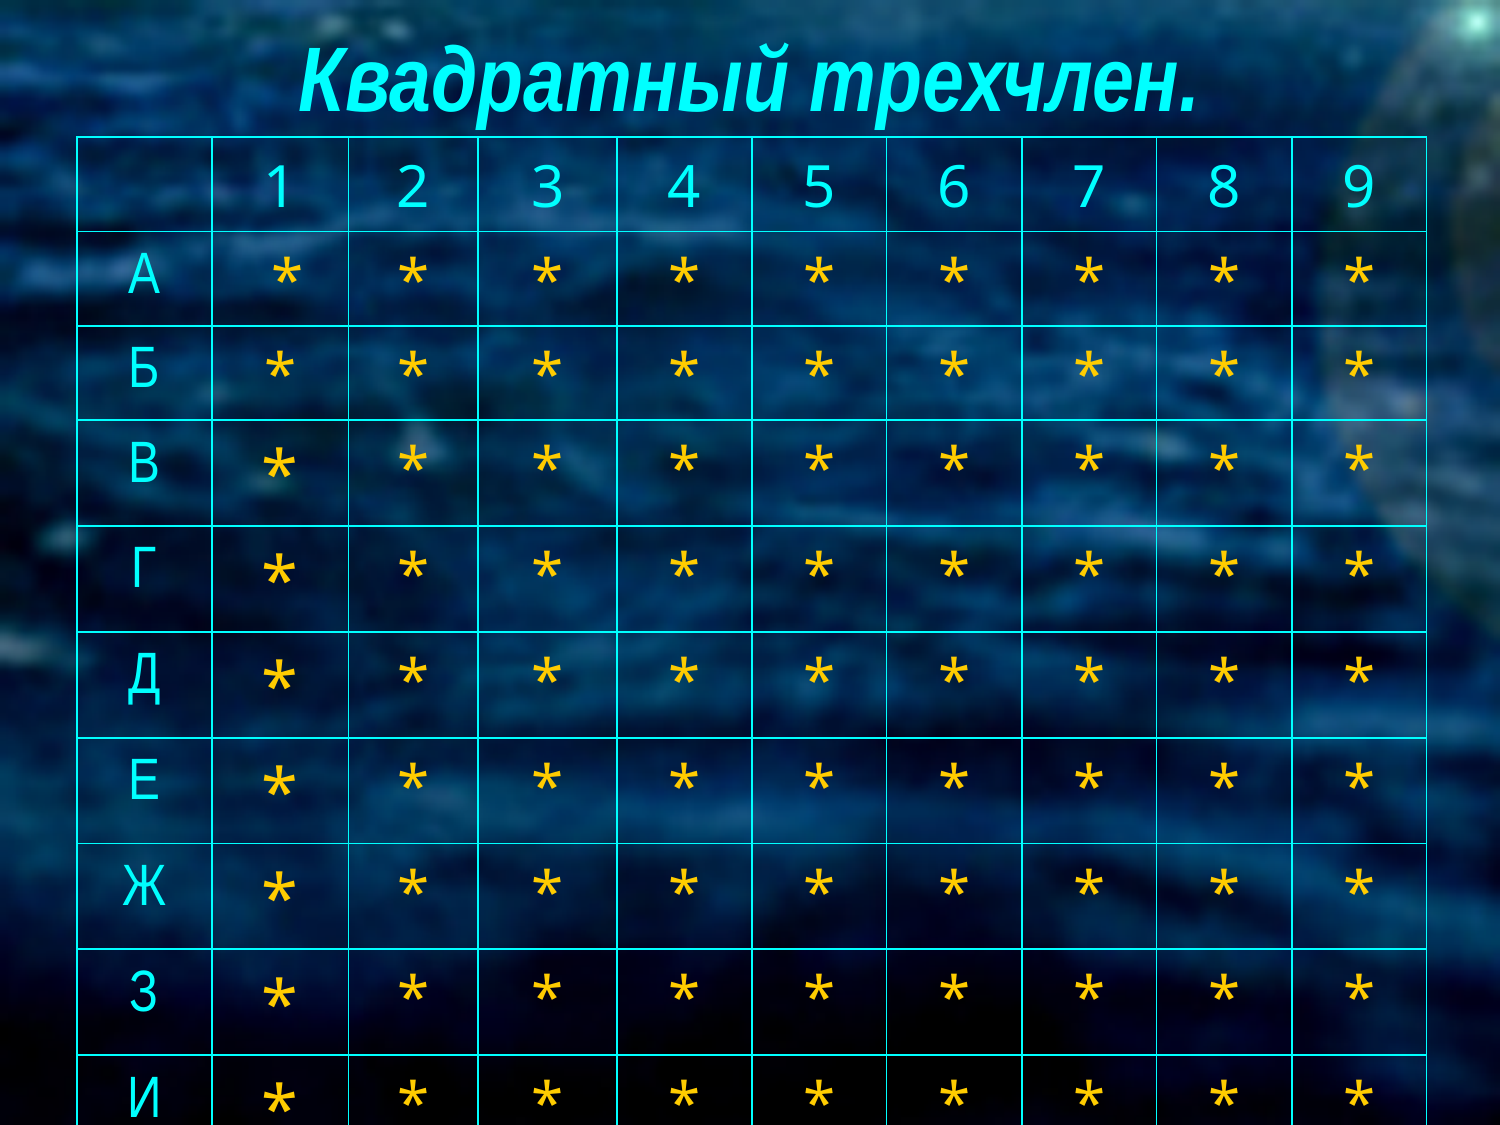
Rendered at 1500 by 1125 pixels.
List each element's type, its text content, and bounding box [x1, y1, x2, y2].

table_cell * [349, 327, 477, 419]
table_cell * [1023, 844, 1156, 948]
table_cell * [753, 327, 886, 419]
table_cell Г [78, 527, 211, 631]
table_header 8 [1157, 138, 1291, 231]
table_cell * [479, 527, 616, 631]
table_header 9 [1293, 138, 1426, 231]
table_cell * [1293, 232, 1426, 325]
title Квадратный трехчлен. [74, 0, 1426, 150]
table_cell * [213, 527, 348, 631]
table_cell * [349, 633, 477, 737]
table_cell * [753, 950, 886, 1054]
table_cell * [349, 950, 477, 1054]
table_cell * [618, 1056, 751, 1125]
table_cell * [1293, 527, 1426, 631]
table_cell * [1157, 421, 1291, 525]
table_cell * [753, 633, 886, 737]
table_cell * [349, 1056, 477, 1125]
table_header 4 [618, 138, 751, 231]
table_cell * [618, 232, 751, 325]
table_cell * [1293, 421, 1426, 525]
table_cell * [887, 232, 1021, 325]
table_cell * [1157, 950, 1291, 1054]
table_cell Д [78, 633, 211, 737]
table_cell * [349, 527, 477, 631]
table_cell * [213, 327, 348, 419]
table_cell * [1293, 327, 1426, 419]
table_cell * [1023, 421, 1156, 525]
table_cell * [753, 421, 886, 525]
table_cell * [1293, 950, 1426, 1054]
table_header [78, 138, 211, 231]
table_cell * [1157, 844, 1291, 948]
table_cell * [1157, 327, 1291, 419]
table_cell * [479, 1056, 616, 1125]
table_cell * [618, 739, 751, 843]
table_header 7 [1023, 138, 1156, 231]
table_cell * [887, 1056, 1021, 1125]
table_cell * [349, 844, 477, 948]
table_cell * [887, 633, 1021, 737]
table_cell * [1157, 633, 1291, 737]
table_cell * [1023, 739, 1156, 843]
table_cell * [213, 844, 348, 948]
table_cell * [887, 527, 1021, 631]
table_cell * [618, 844, 751, 948]
table_cell * [1293, 633, 1426, 737]
table_cell * [1023, 327, 1156, 419]
table_cell * [1023, 1056, 1156, 1125]
table_cell * [1157, 232, 1291, 325]
table_cell Ж [78, 844, 211, 948]
picture [1426, 0, 1500, 1125]
table_cell * [479, 950, 616, 1054]
table_cell * [1157, 1056, 1291, 1125]
table_cell * [753, 1056, 886, 1125]
table_cell * [1293, 844, 1426, 948]
table_cell * [887, 950, 1021, 1054]
table_cell * [479, 844, 616, 948]
table_cell * [213, 232, 348, 325]
table_cell * [887, 327, 1021, 419]
table_cell * [1023, 527, 1156, 631]
table_cell * [887, 844, 1021, 948]
table_cell А [78, 232, 211, 325]
table_cell * [213, 739, 348, 843]
table_cell * [753, 844, 886, 948]
table_cell * [349, 739, 477, 843]
table_cell * [618, 327, 751, 419]
table_cell * [618, 527, 751, 631]
table_cell * [213, 1056, 348, 1125]
table_cell З [78, 950, 211, 1054]
table_header 5 [753, 138, 886, 231]
table_cell * [753, 232, 886, 325]
table_cell * [349, 421, 477, 525]
table_cell * [213, 950, 348, 1054]
table_cell Б [78, 327, 211, 419]
table_cell * [1023, 633, 1156, 737]
table_cell * [887, 421, 1021, 525]
table_cell * [213, 633, 348, 737]
table_cell * [618, 633, 751, 737]
table_cell * [479, 633, 616, 737]
table_cell * [618, 950, 751, 1054]
table_cell * [1293, 1056, 1426, 1125]
table_header 3 [479, 138, 616, 231]
table_cell * [1023, 232, 1156, 325]
table_cell * [753, 739, 886, 843]
table_header 1 [213, 138, 348, 231]
table_cell * [479, 421, 616, 525]
table_cell * [479, 232, 616, 325]
table_cell Е [78, 739, 211, 843]
table_cell * [349, 232, 477, 325]
table_header 2 [349, 138, 477, 231]
picture [0, 0, 76, 1125]
table_cell * [753, 527, 886, 631]
table_cell * [618, 421, 751, 525]
table_cell В [78, 421, 211, 525]
table_cell * [1023, 950, 1156, 1054]
table_header 6 [887, 138, 1021, 231]
table_cell И [78, 1056, 211, 1125]
table_cell * [887, 739, 1021, 843]
table_cell * [1293, 739, 1426, 843]
table_cell * [479, 327, 616, 419]
table_cell * [479, 739, 616, 843]
table_cell * [213, 421, 348, 525]
table_cell * [1157, 527, 1291, 631]
table_cell * [1157, 739, 1291, 843]
